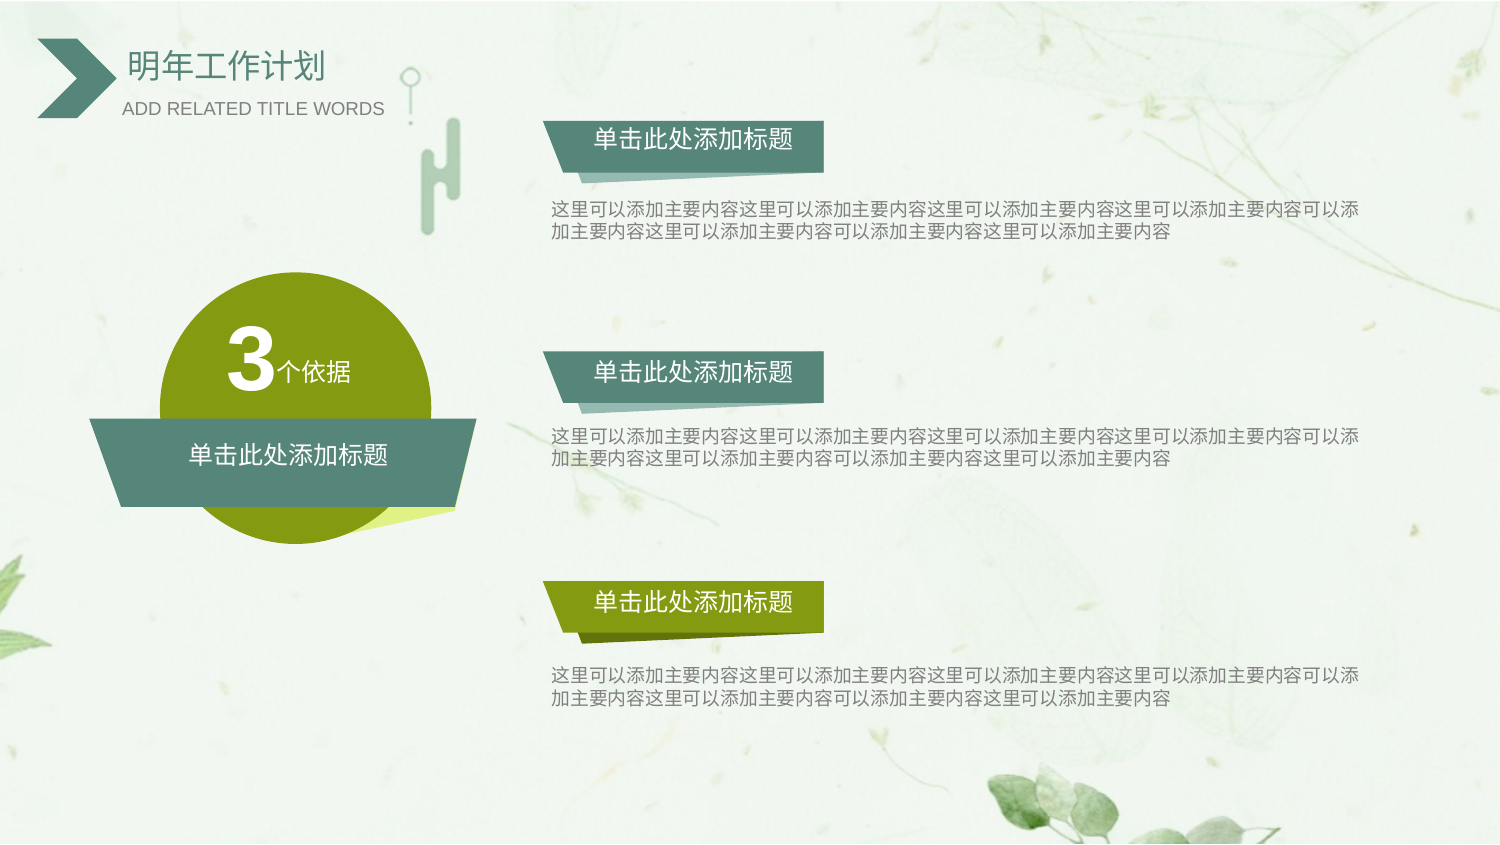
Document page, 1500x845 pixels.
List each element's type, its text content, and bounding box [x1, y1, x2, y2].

text_box [89, 418, 477, 507]
text_box [159, 298, 432, 418]
text_box [223, 272, 419, 351]
text_box [577, 633, 817, 644]
text_box 个依据 [265, 351, 437, 393]
text_box [577, 403, 821, 414]
text_box [542, 581, 824, 633]
text_box 单击此处添加标题 [581, 125, 805, 159]
text_box 这里可以添加主要内容这里可以添加主要内容这里可以添加主要内容这里可以添加主要内容可以添加主要内容这里可以添加主要内容可以添加主要内容这里可以添加主要内容 [540, 191, 1370, 248]
text_box [542, 351, 824, 403]
text_box [202, 507, 389, 544]
text_box [578, 173, 811, 184]
text_box [542, 120, 824, 173]
text_box 3 [215, 293, 290, 415]
text_box 这里可以添加主要内容这里可以添加主要内容这里可以添加主要内容这里可以添加主要内容可以添加主要内容这里可以添加主要内容可以添加主要内容这里可以添加主要内容 [540, 658, 1370, 715]
text_box 这里可以添加主要内容这里可以添加主要内容这里可以添加主要内容这里可以添加主要内容可以添加主要内容这里可以添加主要内容可以添加主要内容这里可以添加主要内容 [540, 418, 1370, 475]
text_box 单击此处添加标题 [177, 441, 401, 474]
text_box 单击此处添加标题 [581, 589, 805, 622]
picture [0, 2, 1500, 844]
text_box 单击此处添加标题 [581, 359, 805, 392]
text_box [349, 507, 456, 534]
